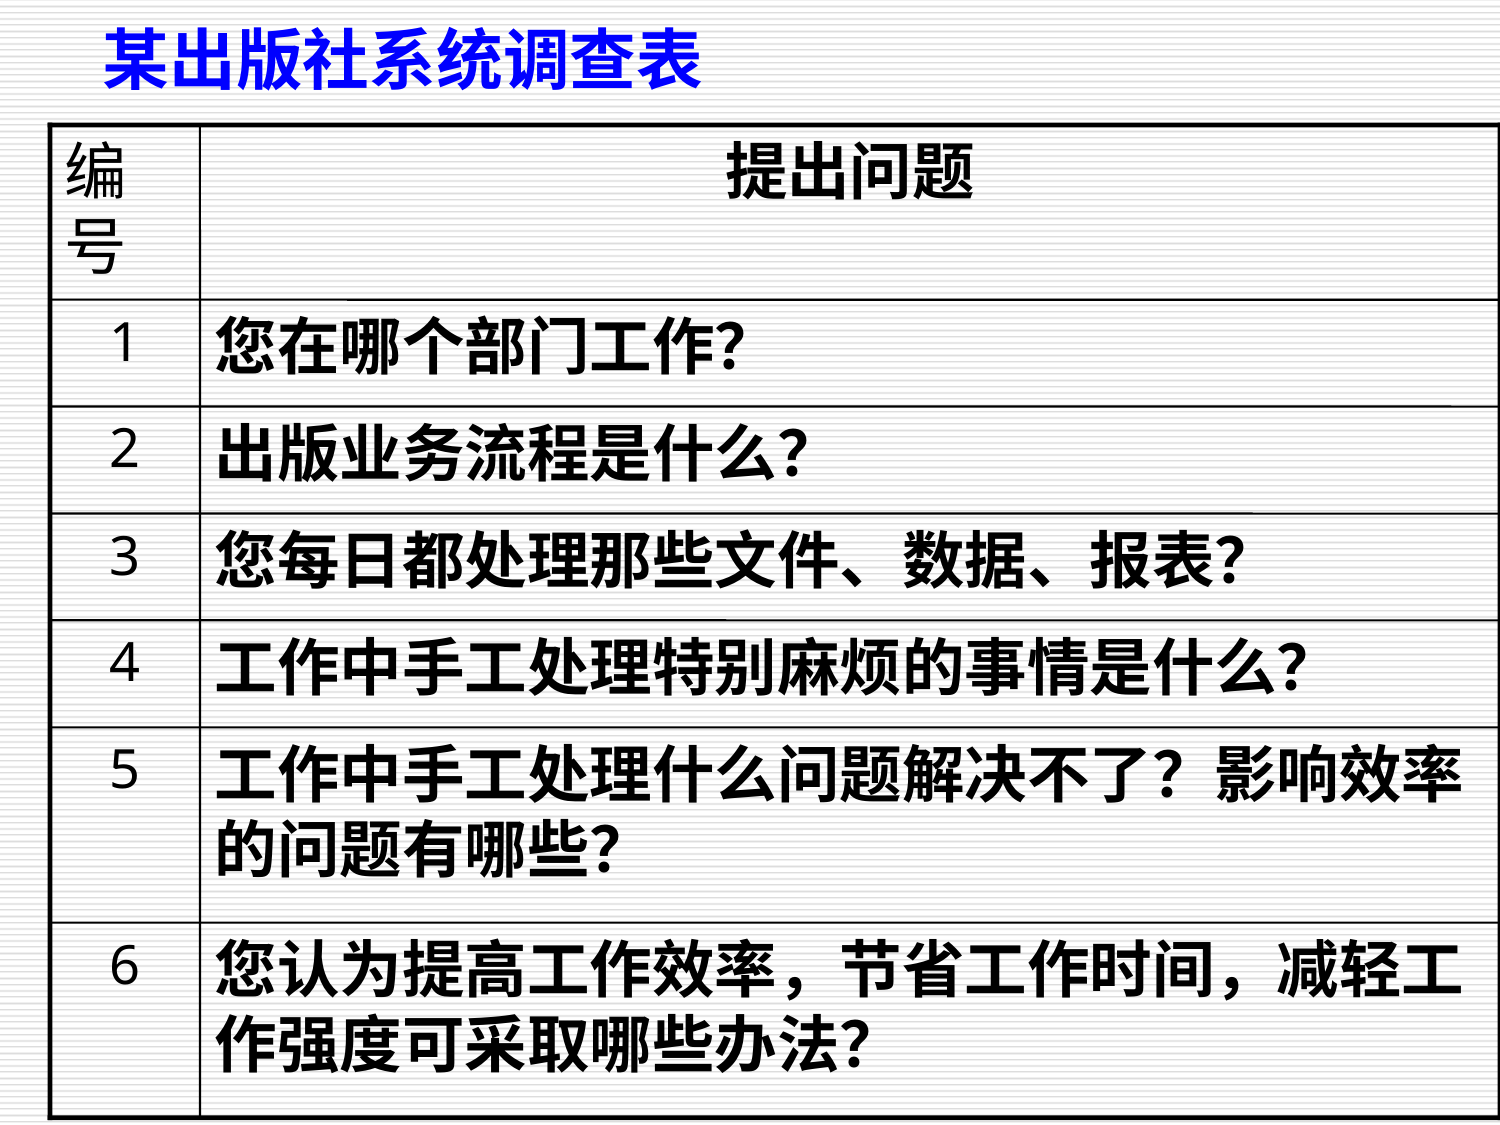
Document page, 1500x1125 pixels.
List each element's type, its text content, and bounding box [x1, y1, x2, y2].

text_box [49, 124, 1500, 1118]
text_box 某出版社系统调查表 [87, 12, 1388, 104]
picture [0, 0, 1500, 1125]
